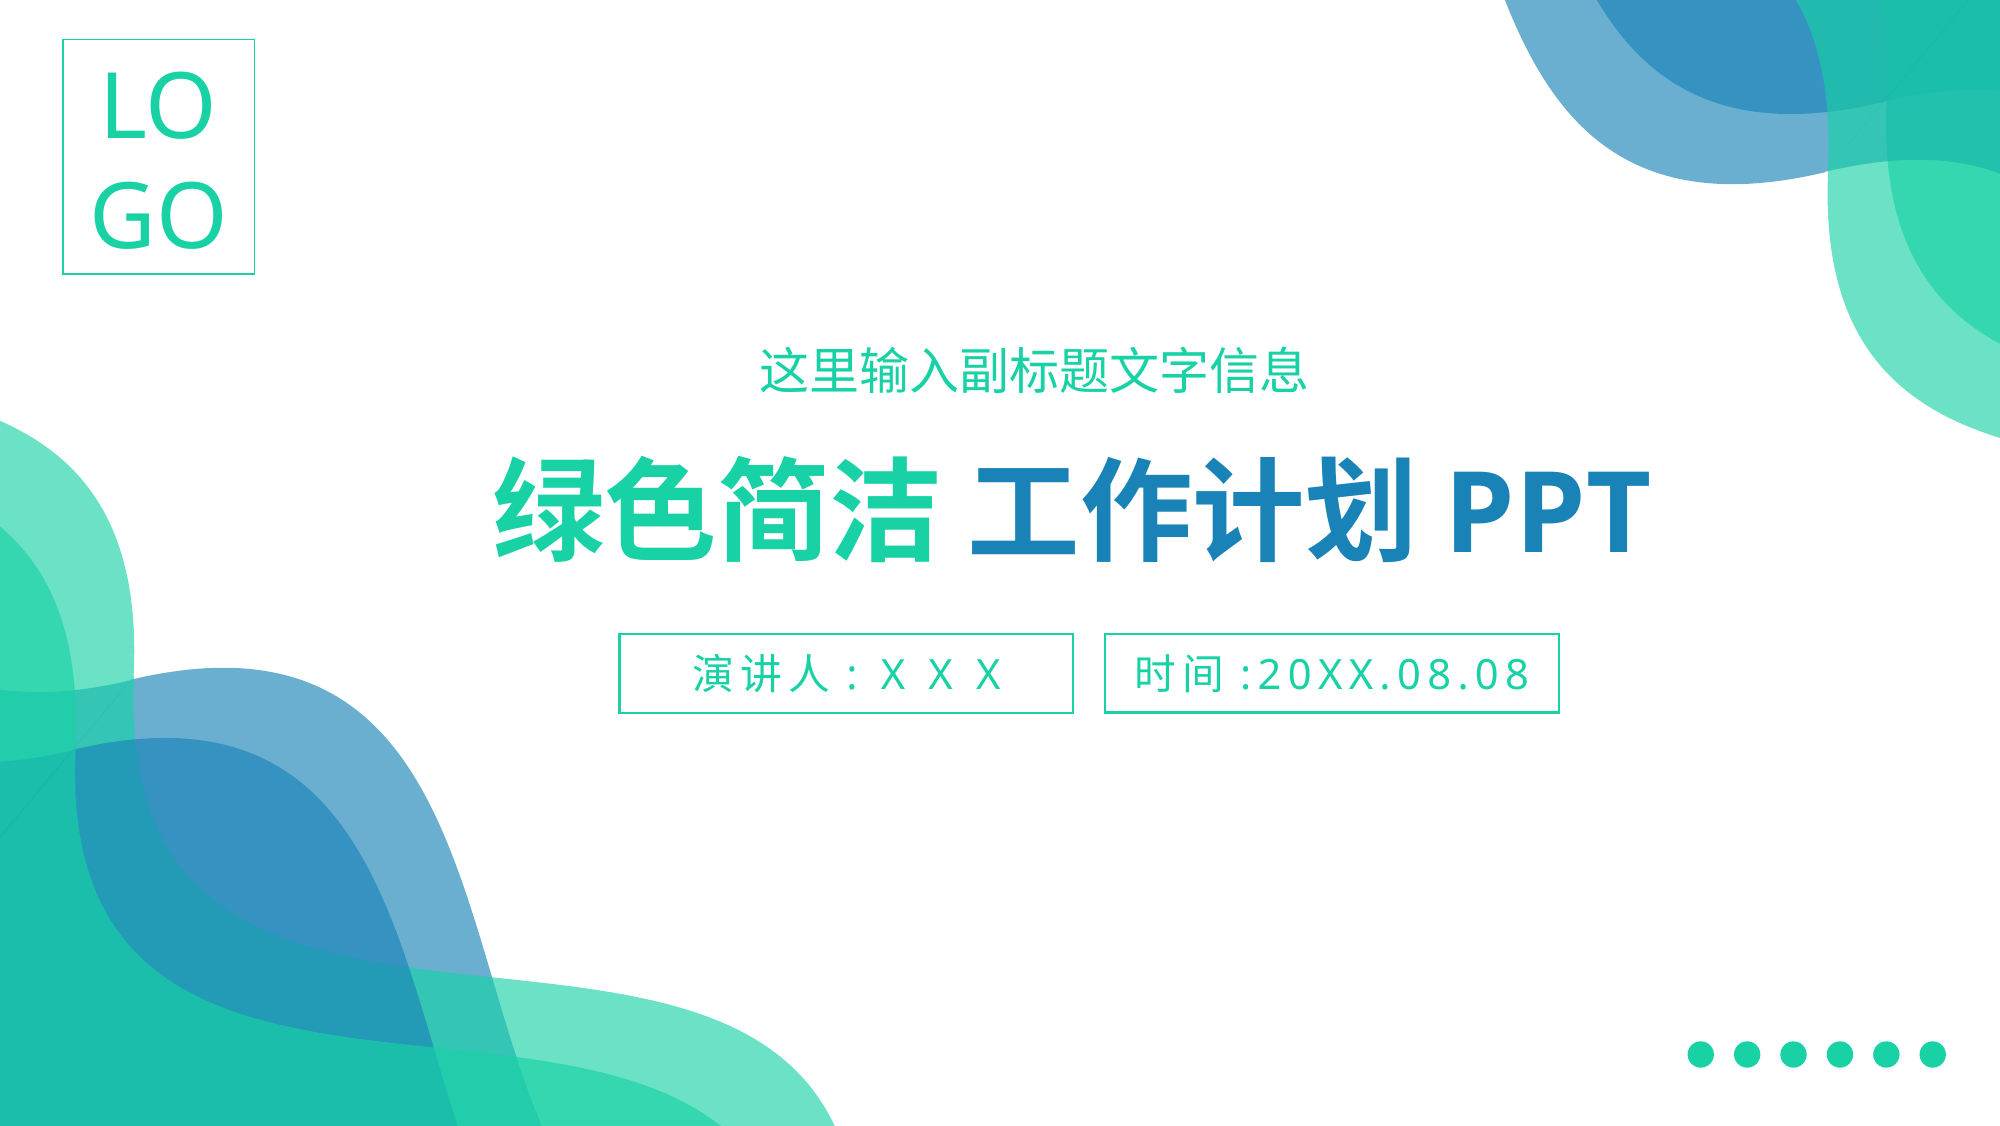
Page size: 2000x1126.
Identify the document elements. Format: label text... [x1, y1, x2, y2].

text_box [1154, 0, 2000, 397]
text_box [619, 634, 1074, 713]
text_box LOGO [62, 39, 255, 275]
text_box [1104, 634, 1559, 713]
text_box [1687, 1041, 1946, 1068]
text_box 这里输入副标题文字信息 [744, 350, 1154, 389]
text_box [0, 451, 805, 1126]
text_box 绿色简洁 工作计划PPT [805, 454, 1734, 560]
